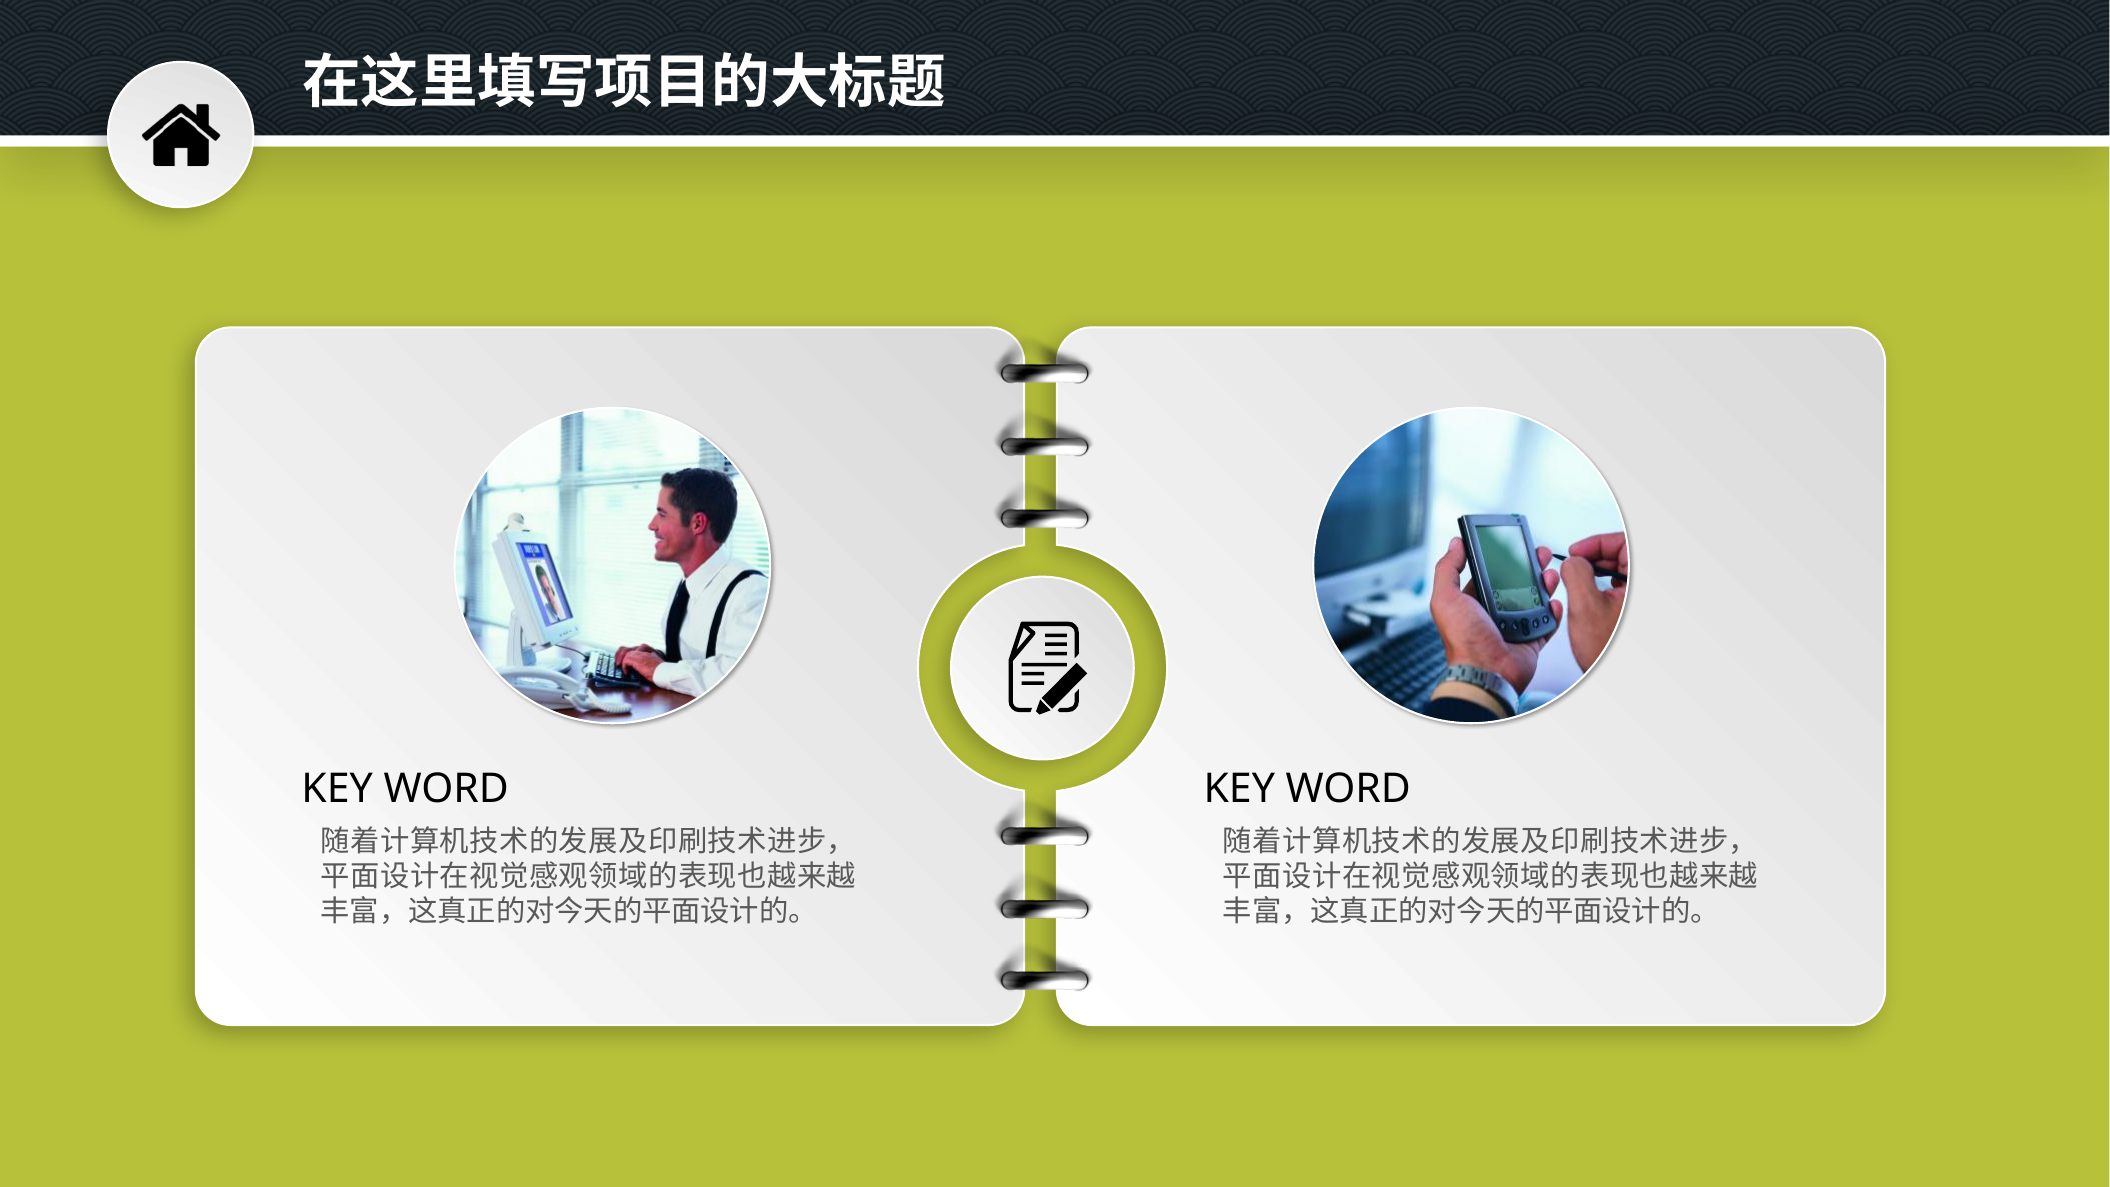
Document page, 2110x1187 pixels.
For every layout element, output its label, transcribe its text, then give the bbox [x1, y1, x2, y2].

text_box [453, 406, 772, 725]
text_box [107, 61, 254, 208]
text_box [950, 576, 1134, 760]
text_box [1055, 326, 1887, 1027]
text_box KEY WORD [286, 754, 524, 819]
text_box [194, 326, 1026, 1027]
text_box 在这里填写项目的大标题 [276, 36, 972, 122]
picture [0, 0, 2110, 1187]
text_box 随着计算机技术的发展及印刷技术进步，平面设计在视觉感观领域的表现也越来越丰富，这真正的对今天的平面设计的。 [1208, 814, 1774, 935]
text_box [1312, 406, 1630, 725]
text_box KEY WORD [1188, 754, 1426, 819]
text_box 随着计算机技术的发展及印刷技术进步，平面设计在视觉感观领域的表现也越来越丰富，这真正的对今天的平面设计的。 [306, 814, 872, 935]
